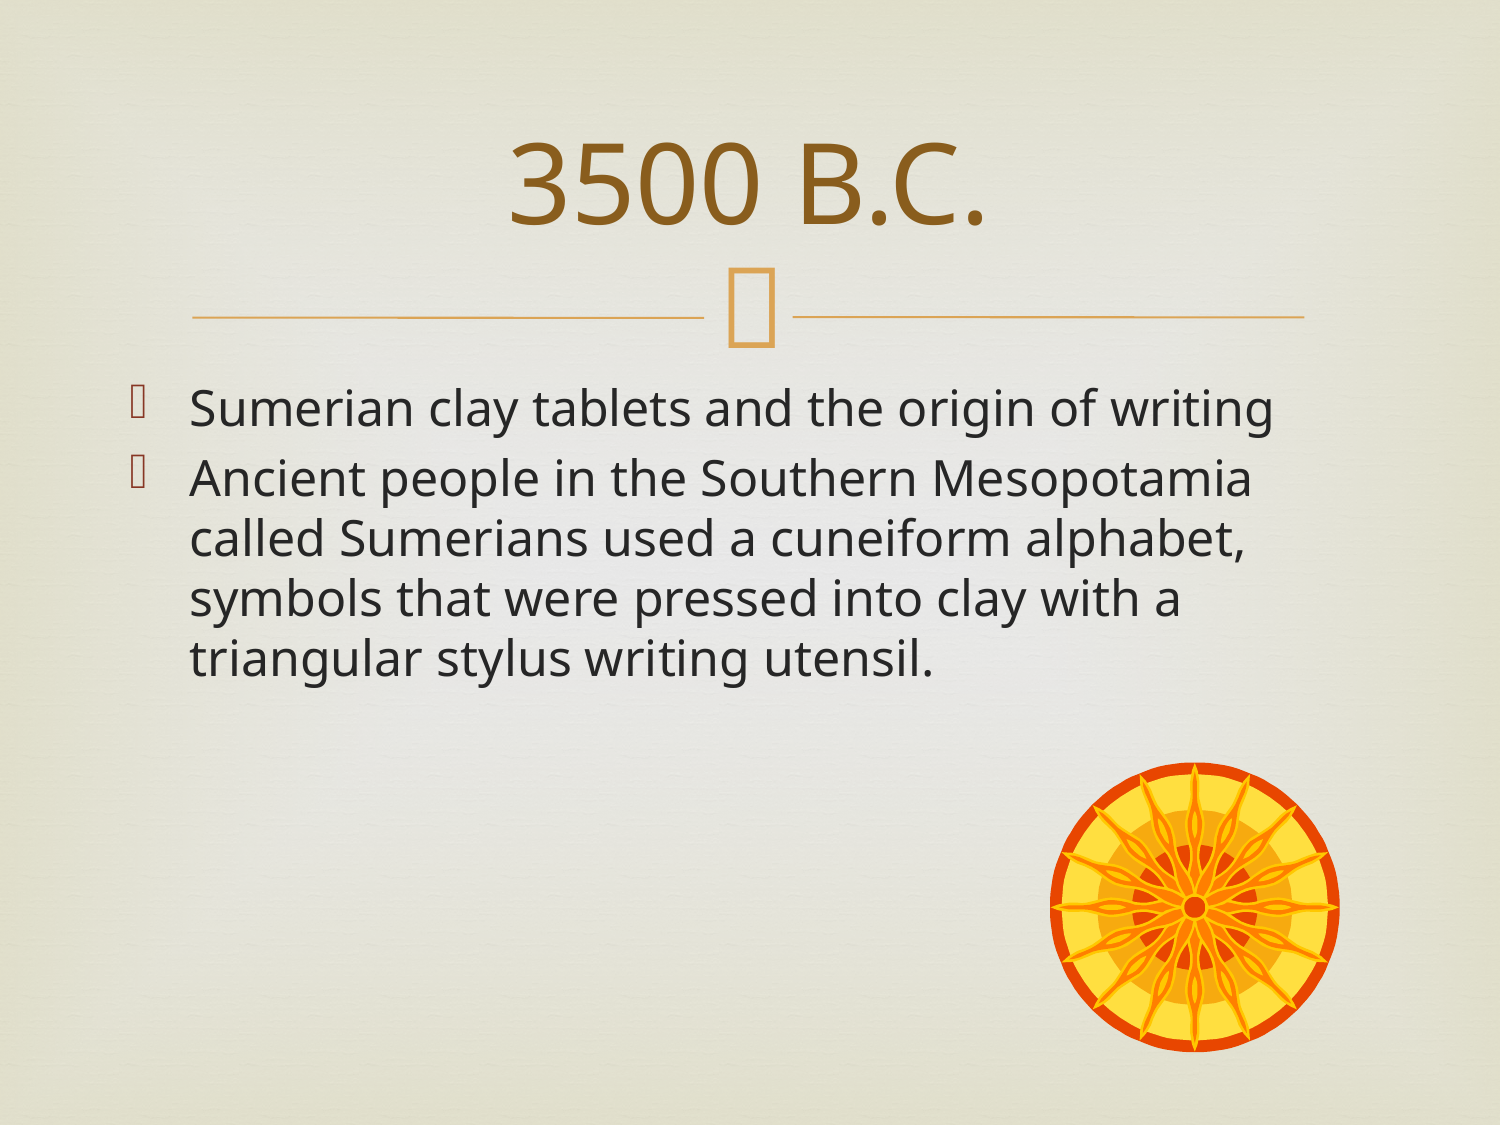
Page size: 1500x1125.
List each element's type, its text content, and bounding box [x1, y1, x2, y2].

title 3500 B.C. [112, 93, 1386, 267]
list Sumerian clay tablets and the origin of writing Ancient people in the Southern Mesopotamia called Sumerians used a cuneiform alphabet, symbols that were pressed into clay with a triangular stylus writing utensil. [114, 368, 1386, 1005]
picture [1049, 761, 1341, 1053]
